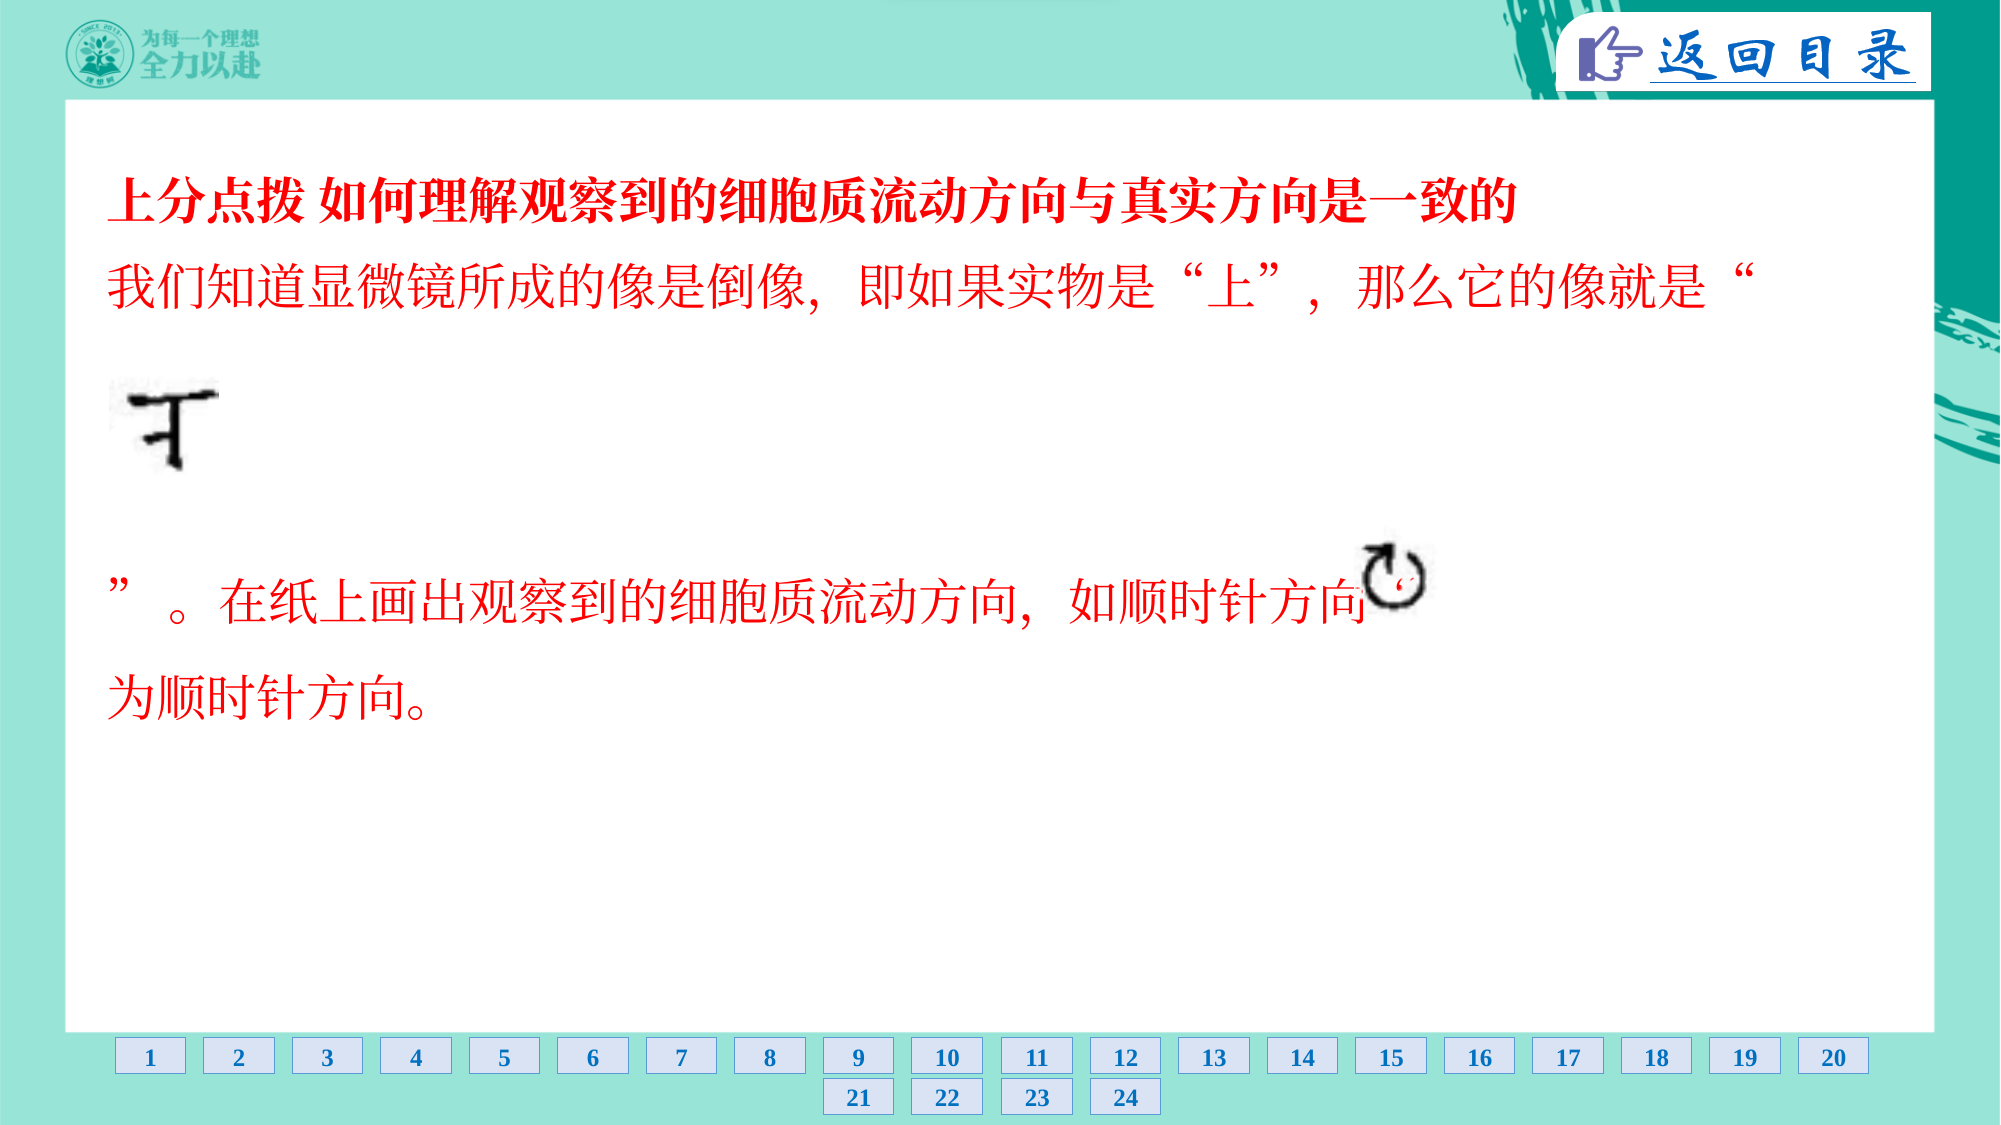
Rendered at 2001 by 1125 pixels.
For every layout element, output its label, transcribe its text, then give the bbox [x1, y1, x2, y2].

picture [0, 0, 2000, 1125]
text_box 我们知道显微镜所成的像是倒像，即如果实物是“上”，那么它的像就是“ [106, 227, 1895, 315]
text_box 上分点拨 如何理解观察到的细胞质流动方向与真实方向是一致的 [106, 141, 1895, 227]
